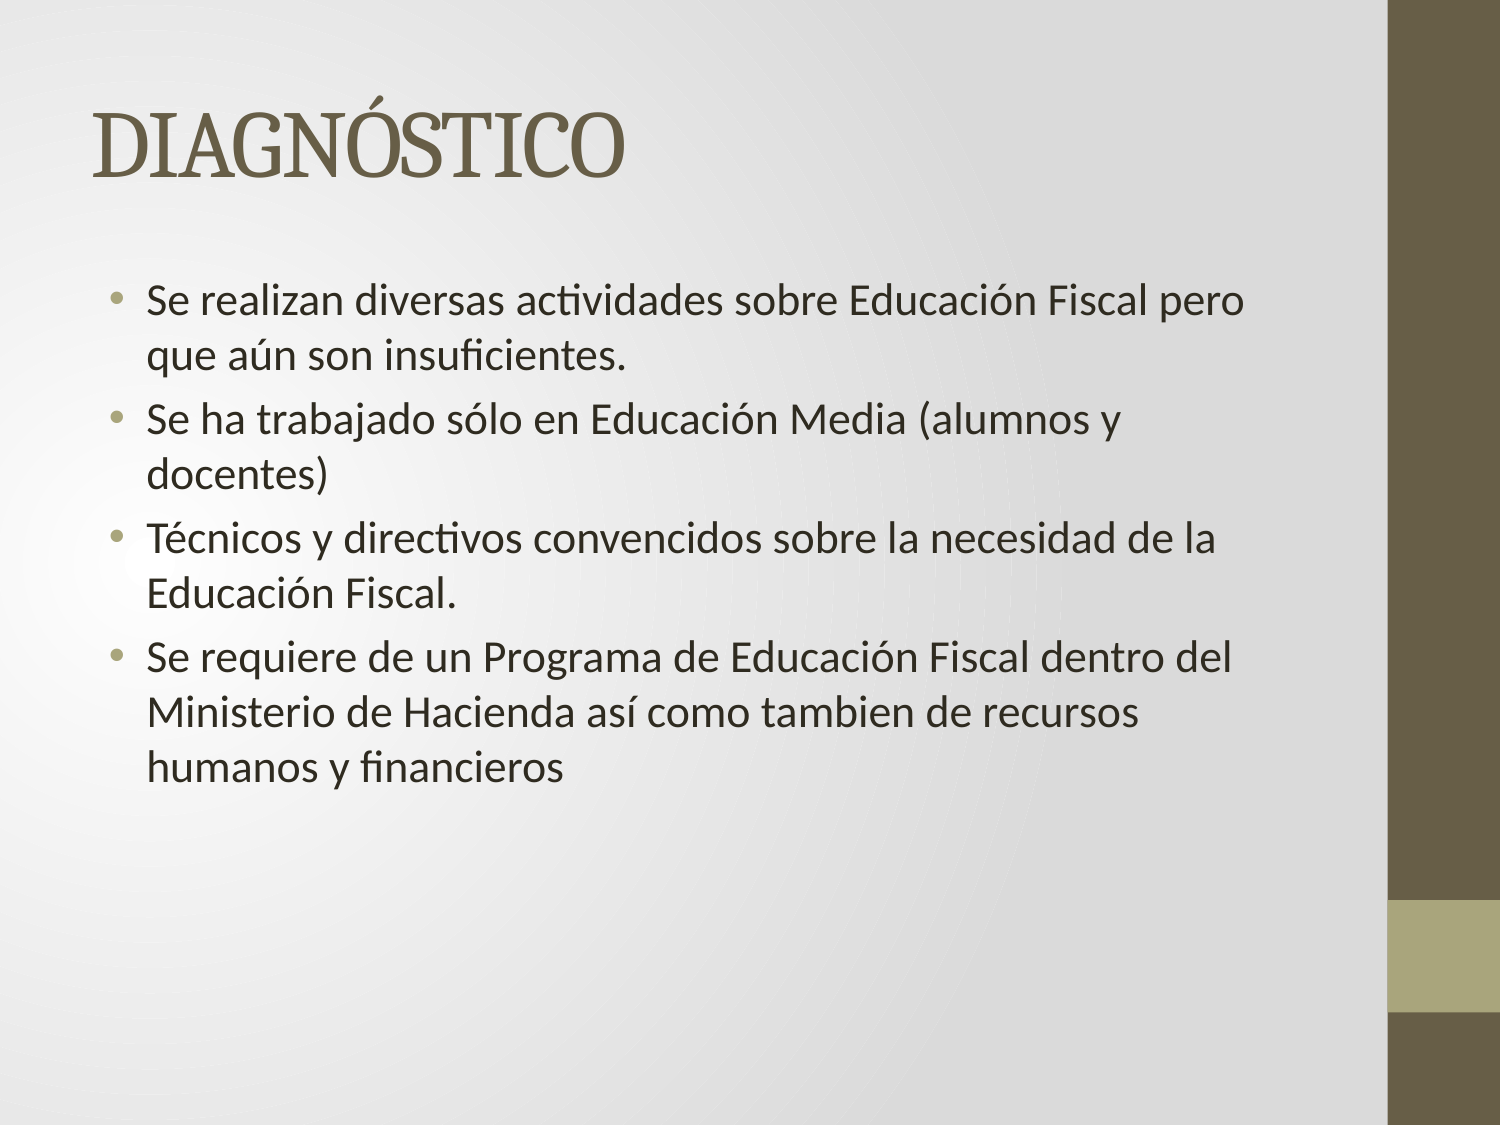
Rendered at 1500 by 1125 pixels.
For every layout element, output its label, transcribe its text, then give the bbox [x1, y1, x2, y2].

list Se realizan diversas actividades sobre Educación Fiscal pero que aún son insuficientes. Se ha trabajado sólo en Educación Media (alumnos y docentes) Técnicos y directivos convencidos sobre la necesidad de la Educación Fiscal. Se requiere de un Programa de Educación Fiscal dentro del Ministerio de Hacienda así como tambien de recursos humanos y financieros [75, 262, 1325, 1050]
title DIAGNÓSTICO [75, 45, 1325, 233]
